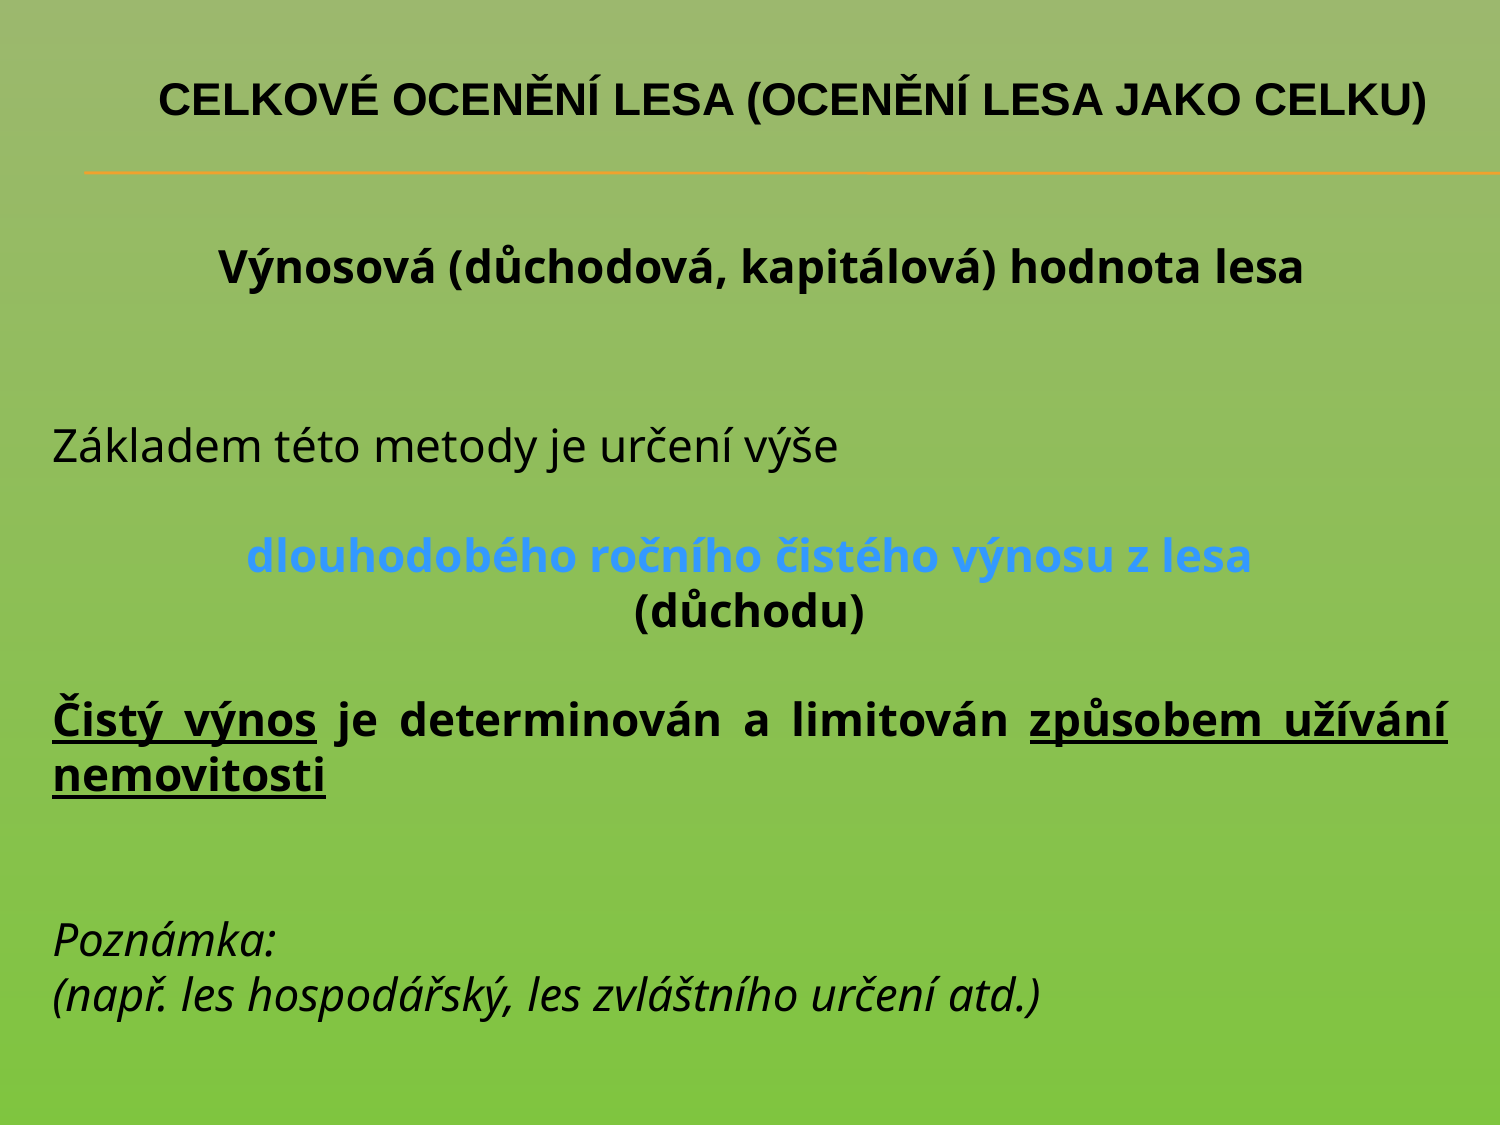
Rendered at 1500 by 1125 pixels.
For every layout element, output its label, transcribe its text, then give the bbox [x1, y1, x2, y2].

title CELKOVÉ OCENĚNÍ LESA (OCENĚNÍ LESA JAKO CELKU) [50, 19, 1475, 175]
list Výnosová (důchodová, kapitálová) hodnota lesa [50, 279, 1475, 335]
text_box [49, 190, 1475, 279]
text_box Základem této metody je určení výše dlouhodobého ročního čistého výnosu z lesa (důchodu) Čistý výnos je determinován a limitován způsobem užívání nemovitosti Poznámka: (např. les hospodářský, les zvláštního určení atd.) [37, 408, 1463, 1029]
